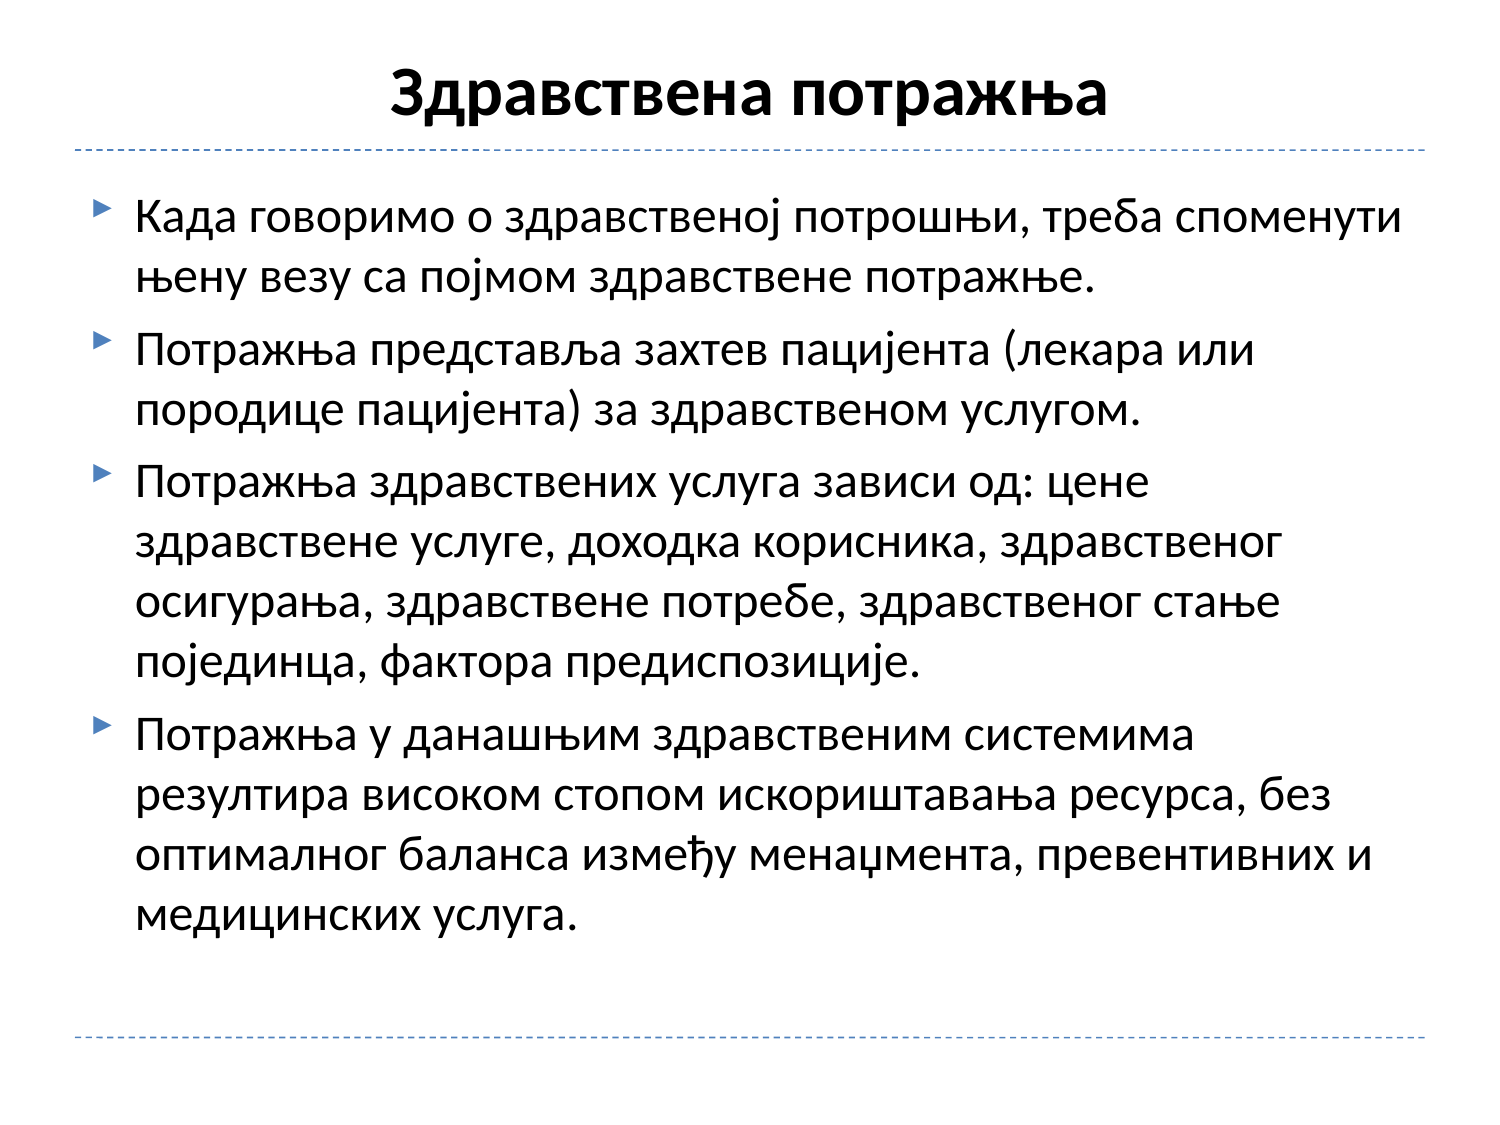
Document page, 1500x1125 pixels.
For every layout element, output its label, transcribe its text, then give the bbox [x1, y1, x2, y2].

list Када говоримо о здравственој потрошњи, треба споменути њену везу са појмом здравствене потражње. Потражња представља захтев пацијента (лекара или породице пацијента) за здравственом услугом. Потражња здравствених услуга зависи од: цене здравствене услуге, доходка корисника, здравственог осигурања, здравствене потребе, здравственог стање појединца, фактора предиспозиције. Потражња у данашњим здравственим системима резултира високом стопом искориштавања ресурса, без оптималног баланса између менаџмента, превентивних и медицинских услуга. [74, 174, 1426, 1038]
title Здравствена потражња [74, 12, 1426, 138]
